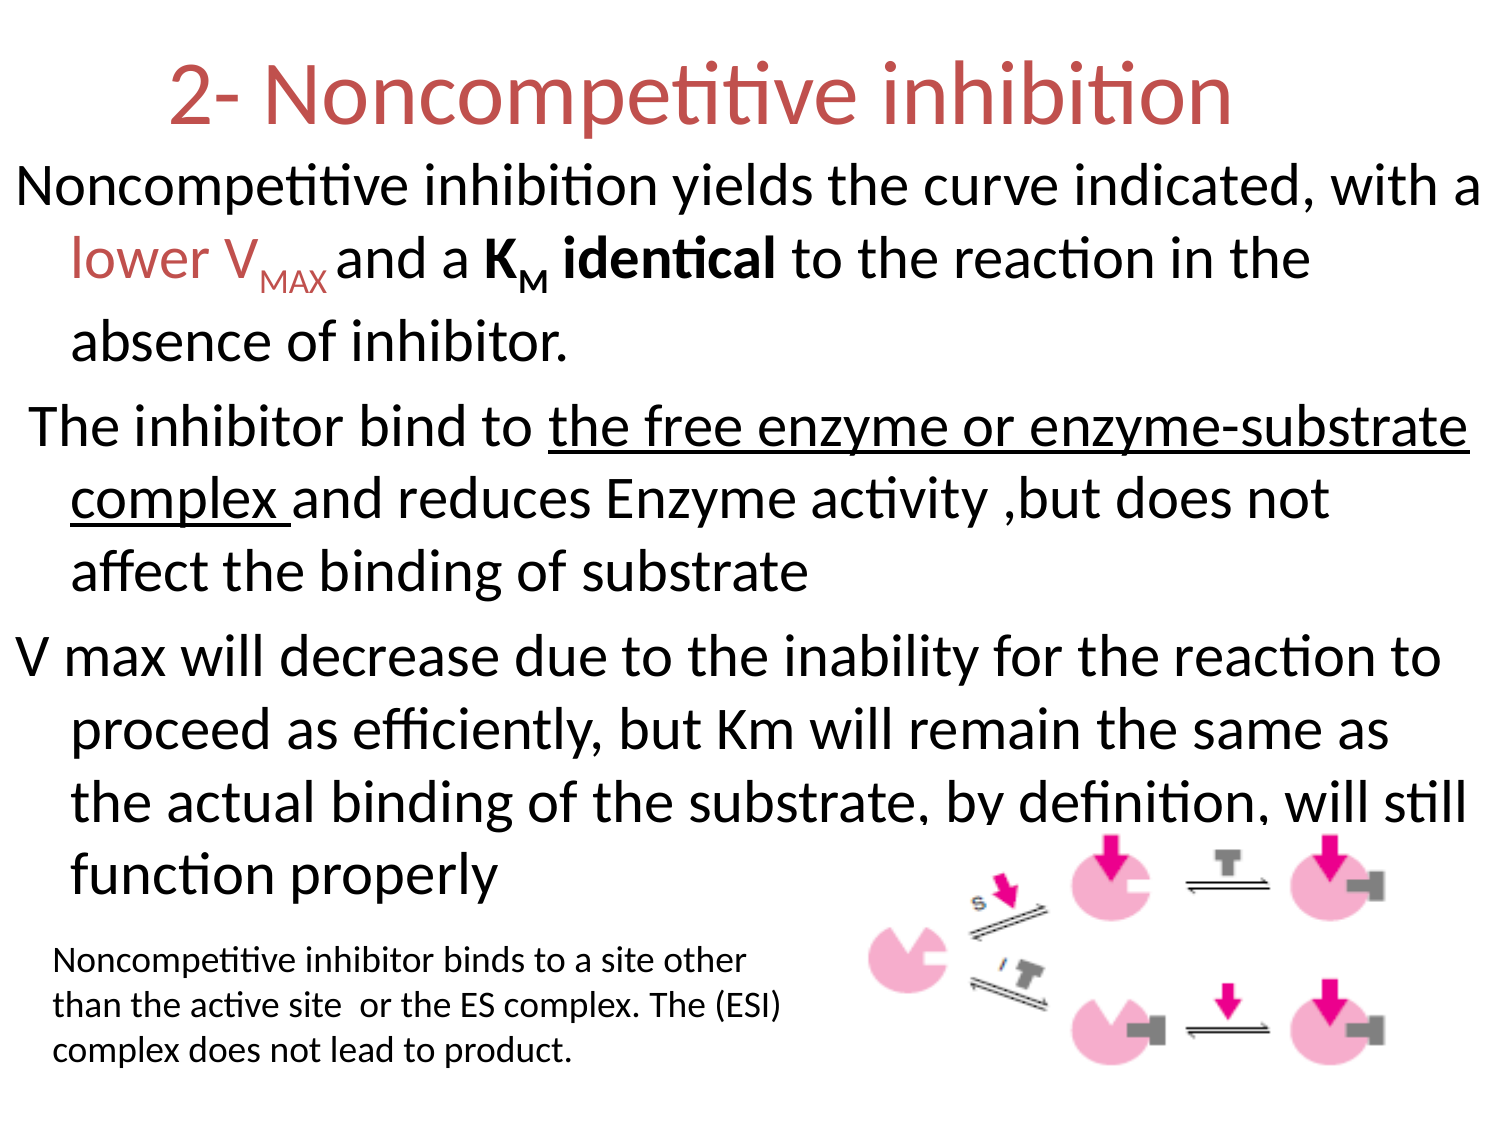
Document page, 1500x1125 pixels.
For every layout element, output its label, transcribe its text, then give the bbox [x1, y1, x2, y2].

title 2- Noncompetitive inhibition [37, 24, 1388, 137]
text_box Noncompetitive inhibitor binds to a site other than the active site or the ES complex. The (ESI) complex does not lead to product. [37, 928, 807, 1078]
picture [812, 824, 1463, 1076]
list Noncompetitive inhibition yields the curve indicated, with a lower VMAX and a KM identical to the reaction in the absence of inhibitor. The inhibitor bind to the free enzyme or enzyme-substrate complex and reduces Enzyme activity ,but does not affect the binding of substrate V max will decrease due to the inability for the reaction to proceed as efficiently, but Km will remain the same as the actual binding of the substrate, by definition, will still function properly [0, 137, 1500, 1005]
